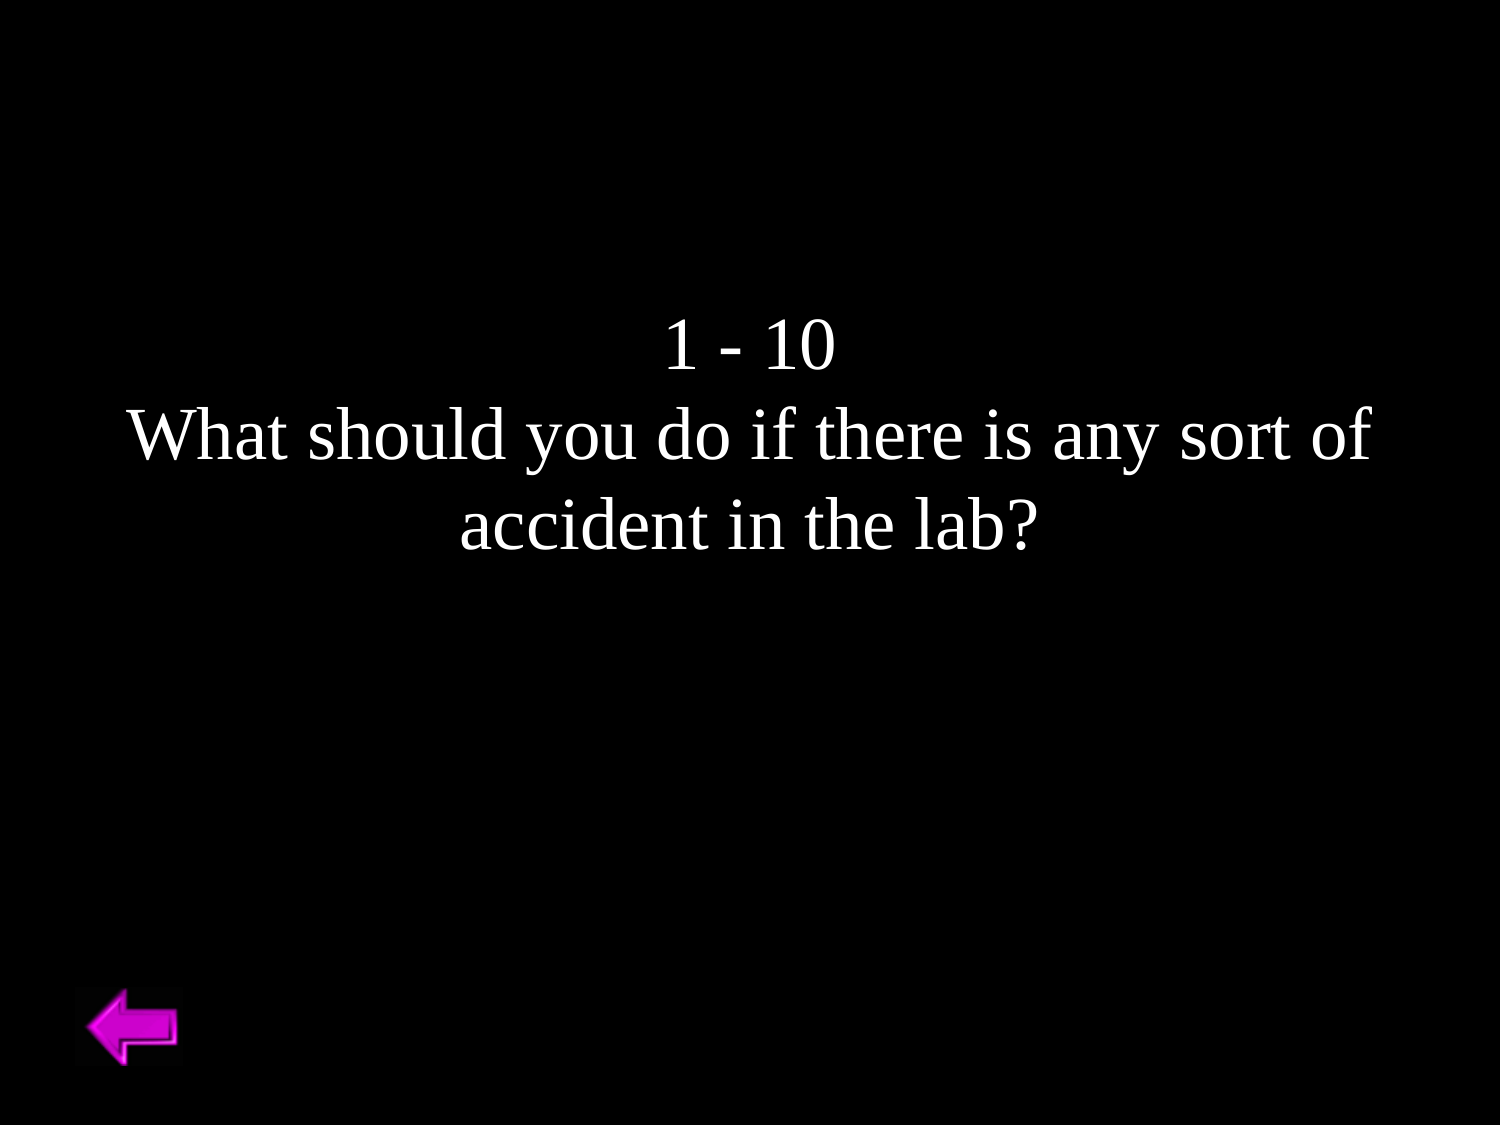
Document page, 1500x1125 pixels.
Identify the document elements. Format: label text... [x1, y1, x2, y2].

text_box 1 - 10 What should you do if there is any sort of accident in the lab? [37, 287, 1463, 573]
picture [74, 987, 183, 1066]
